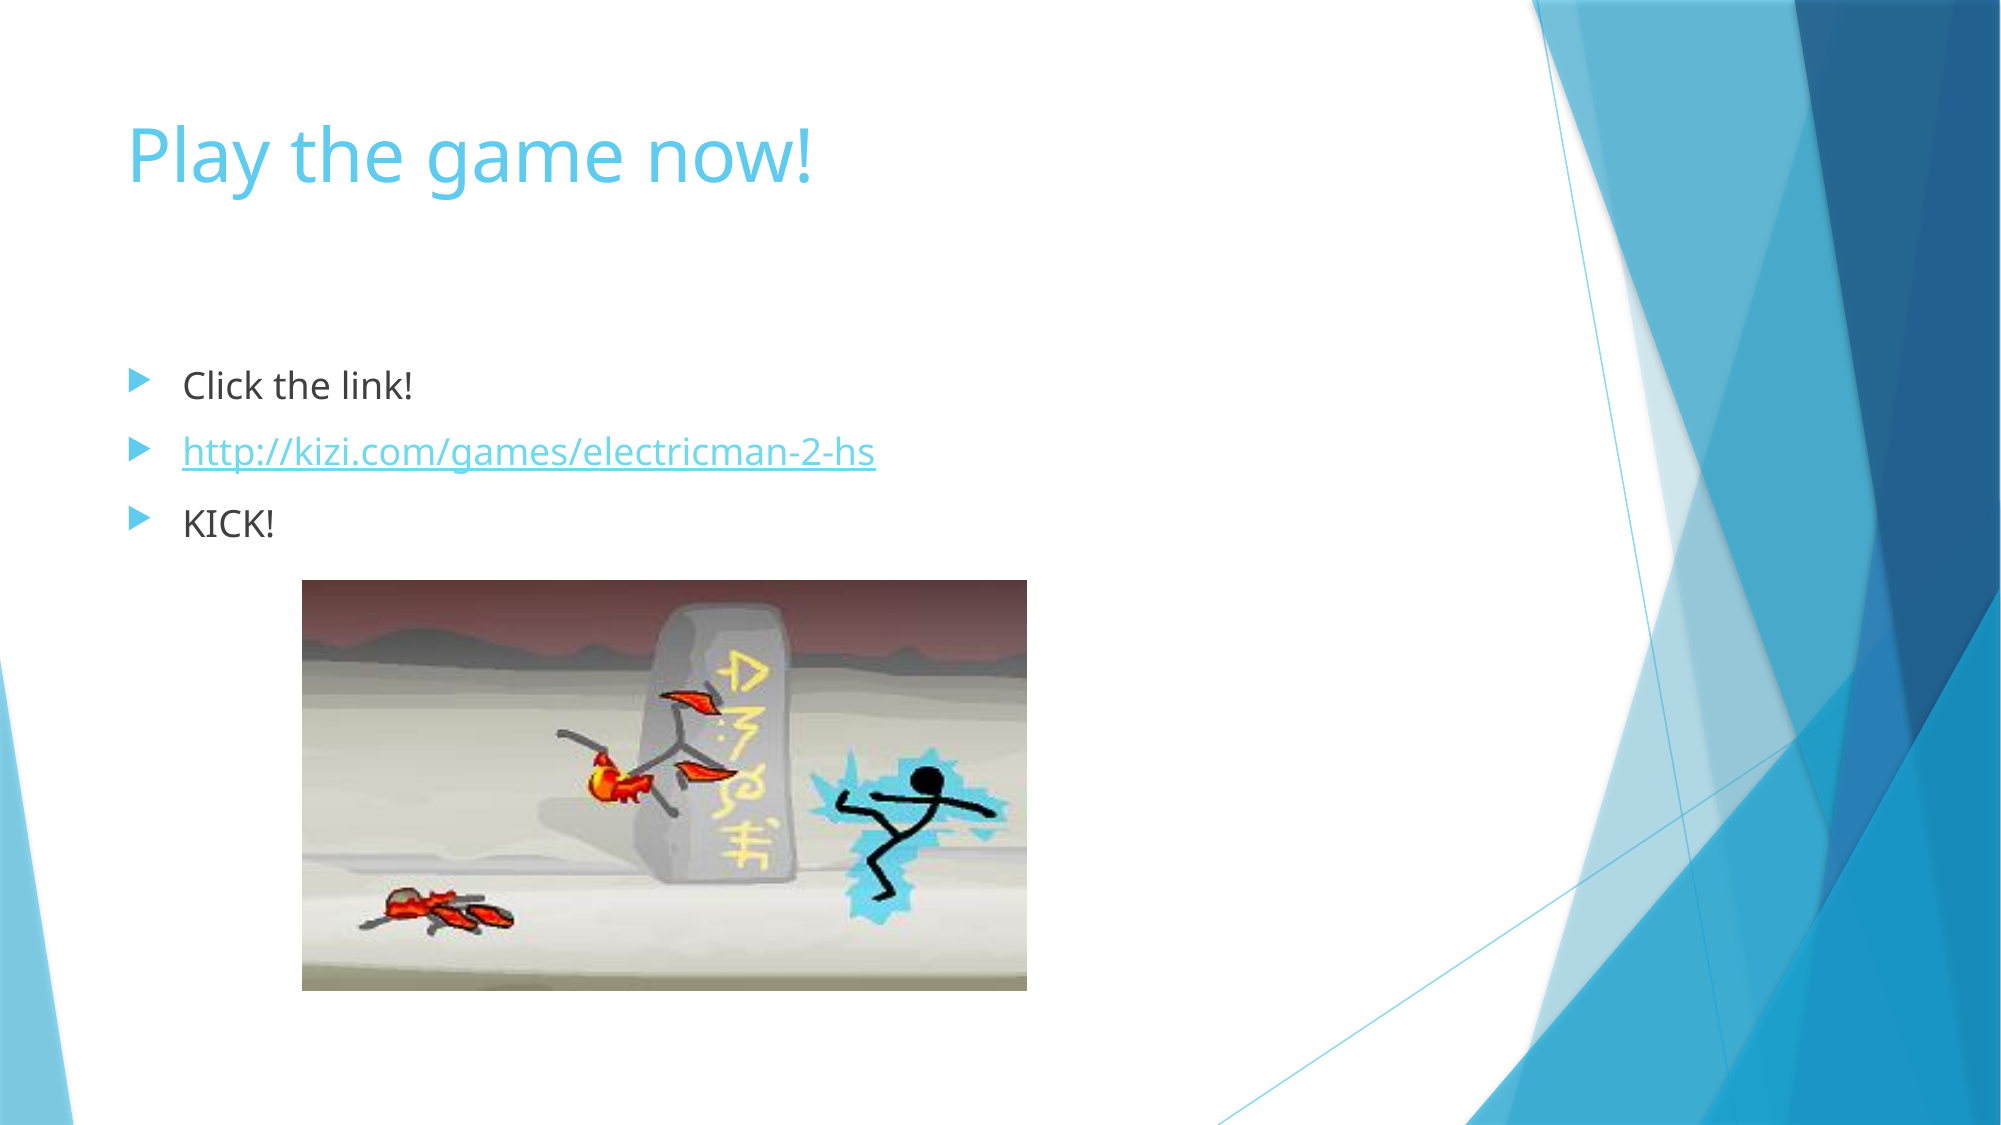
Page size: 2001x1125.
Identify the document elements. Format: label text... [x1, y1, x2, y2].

title Play the game now! [111, 99, 1522, 218]
list Click the link! http://kizi.com/games/electricman-2-hs KICK! [111, 354, 1522, 992]
picture [302, 580, 1028, 992]
